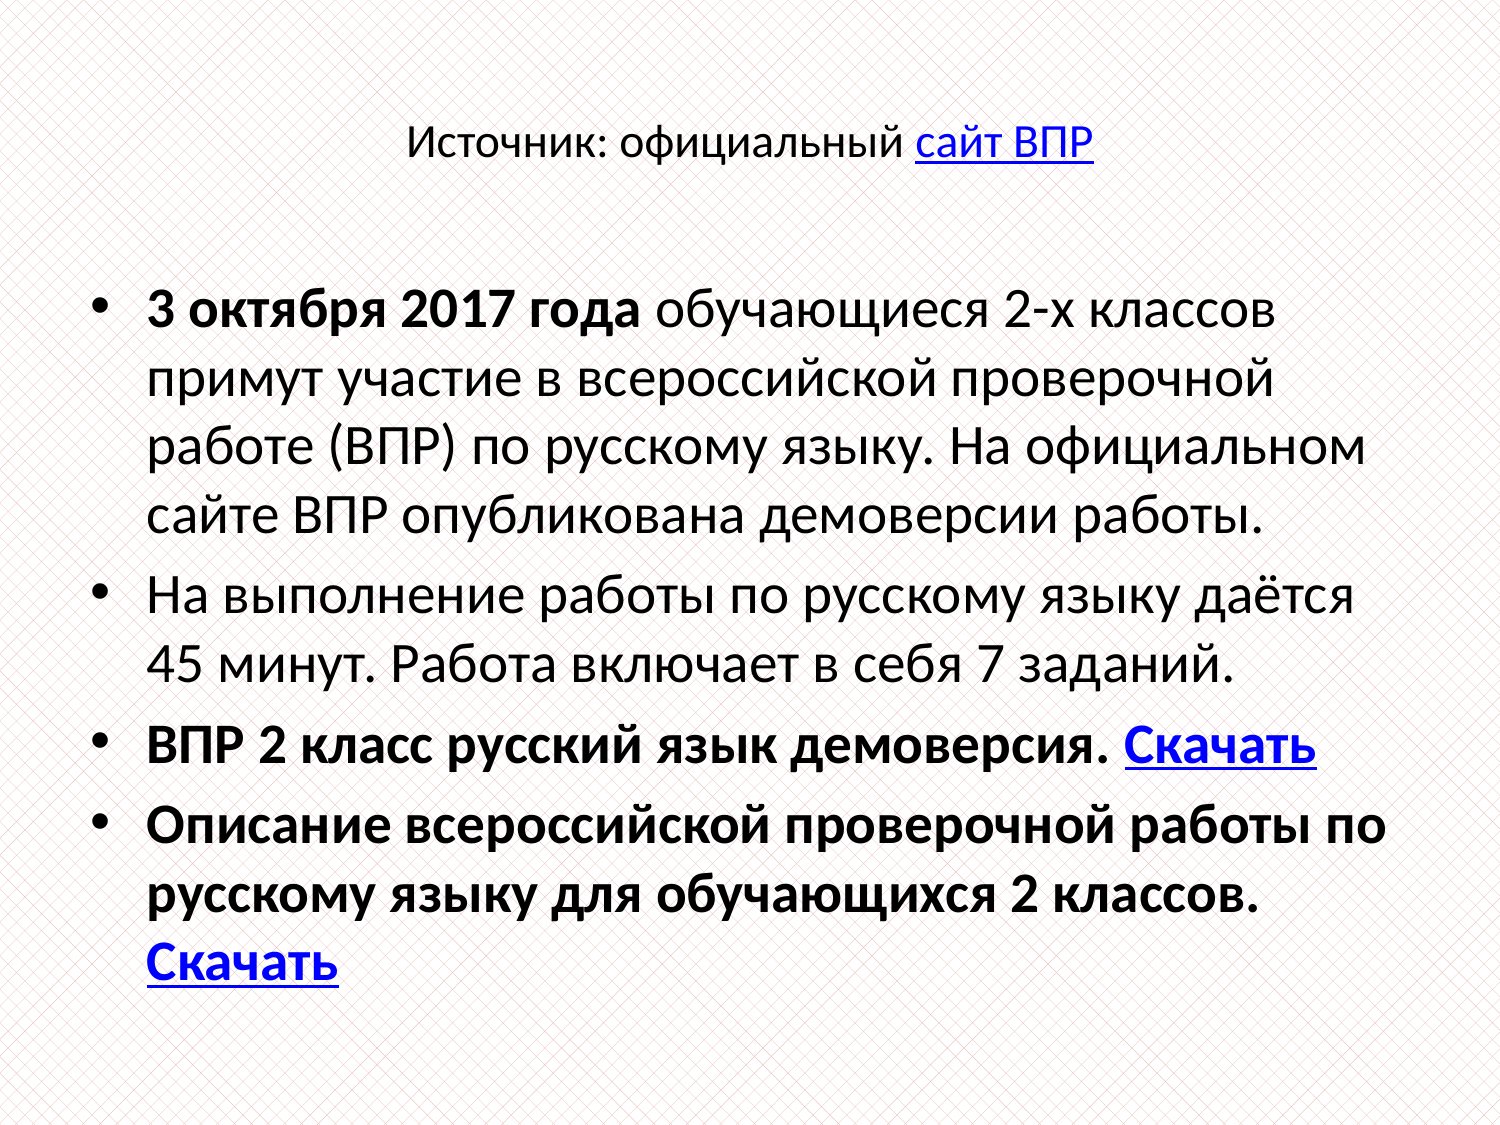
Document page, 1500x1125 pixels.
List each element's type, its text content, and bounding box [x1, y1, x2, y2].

list 3 октября 2017 года обучающиеся 2-х классов примут участие в всероссийской проверочной работе (ВПР) по русскому языку. На официальном сайте ВПР опубликована демоверсии работы. На выполнение работы по русскому языку даётся 45 минут. Работа включает в себя 7 заданий. ВПР 2 класс русский язык демоверсия. Скачать Описание всероссийской проверочной работы по русскому языку для обучающихся 2 классов. Скачать [75, 262, 1425, 1005]
title Источник: официальный сайт ВПР [75, 45, 1425, 233]
